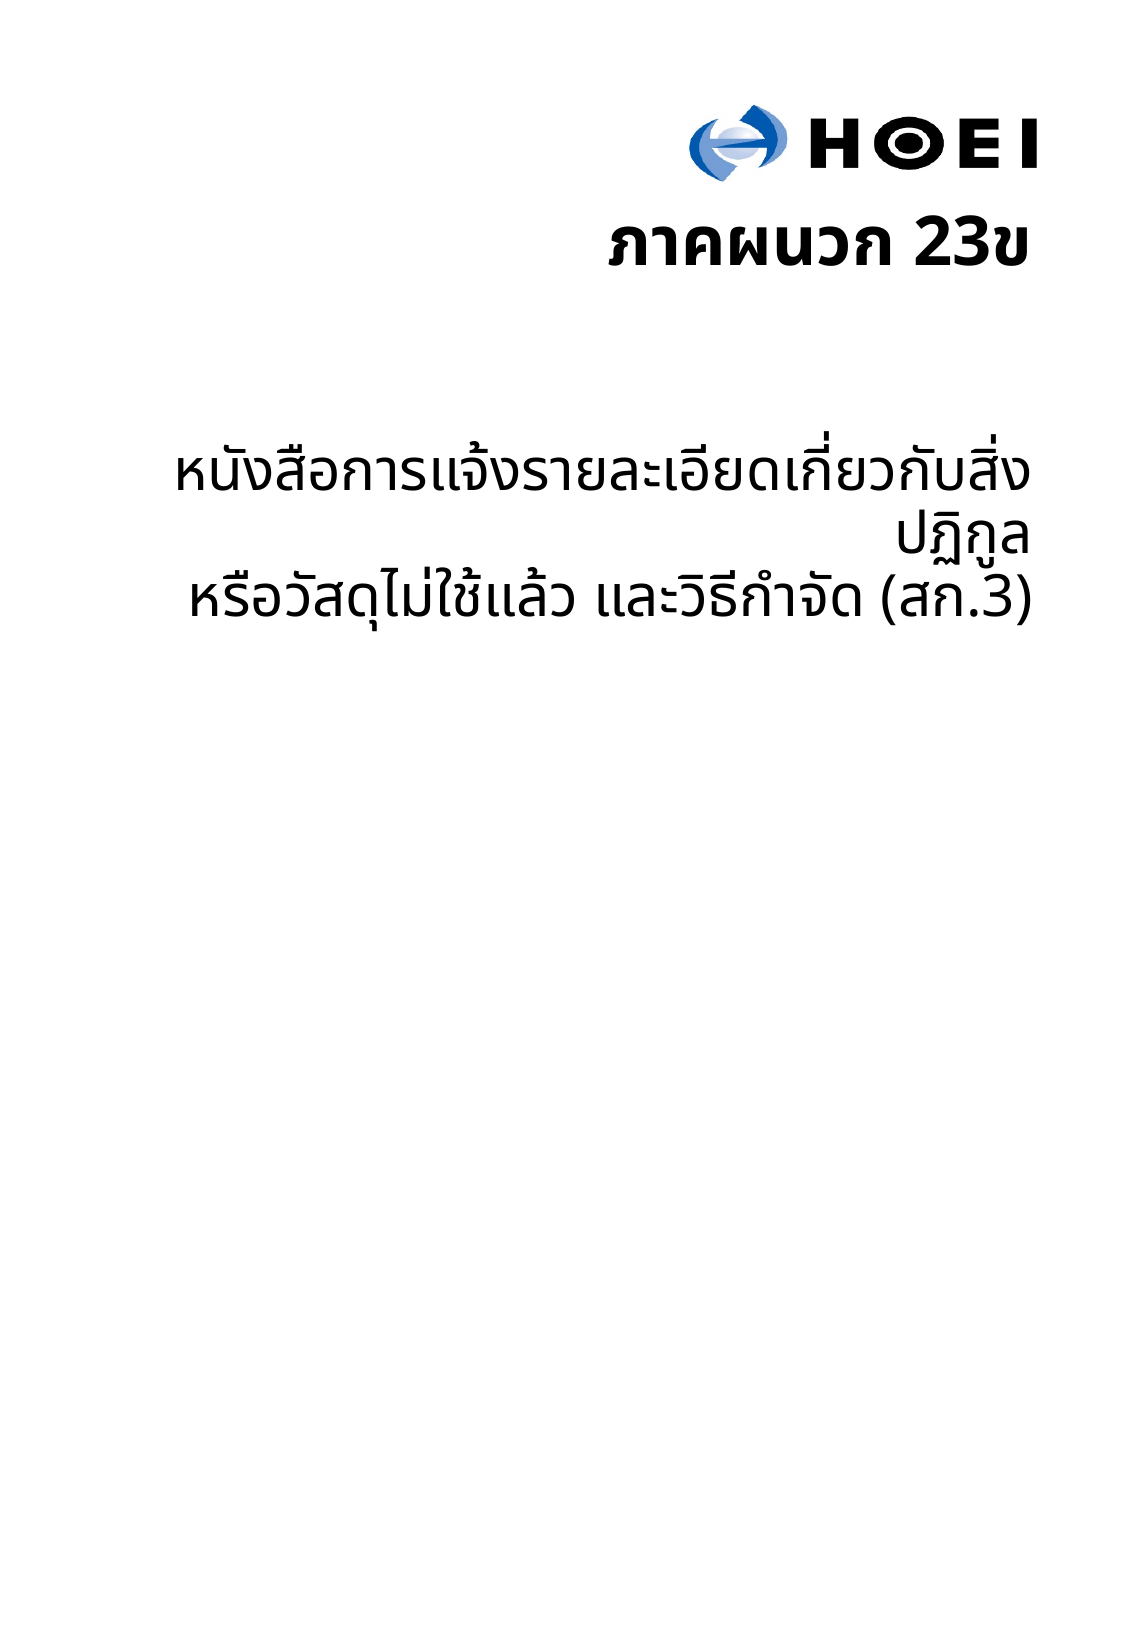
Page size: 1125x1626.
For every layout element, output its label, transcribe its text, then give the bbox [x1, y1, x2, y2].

picture [687, 103, 1038, 183]
list หนังสือการแจ้งรายละเอียดเกี่ยวกับสิ่งปฏิกูล หรือวัสดุไม่ใช้แล้ว และวิธีกำจัด (สก.3) [77, 432, 1048, 1464]
title ภาคผนวก 23ข [77, 86, 1048, 401]
